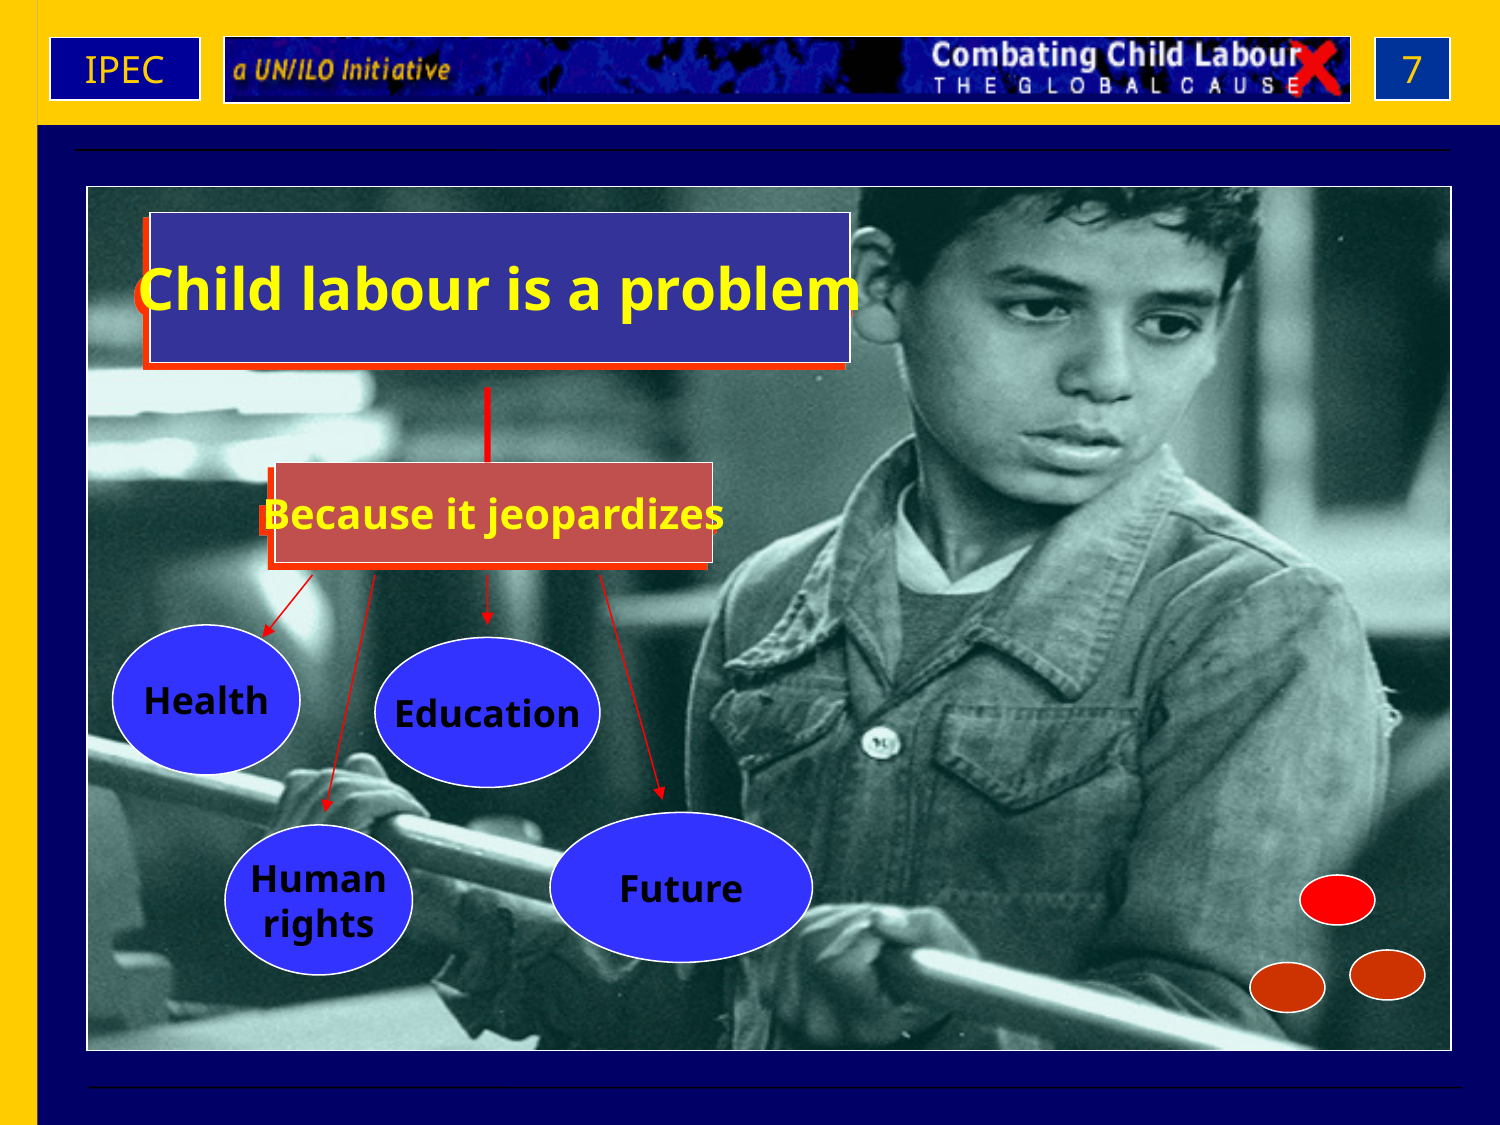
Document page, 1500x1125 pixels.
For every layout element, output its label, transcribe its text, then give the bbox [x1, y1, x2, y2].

picture [87, 187, 1451, 1051]
picture [224, 37, 1351, 103]
text_box [0, 0, 38, 1125]
text_box [38, 125, 1500, 1125]
text_box [37, 0, 1500, 125]
text_box 7 [1374, 37, 1450, 100]
text_box IPEC [49, 37, 200, 100]
